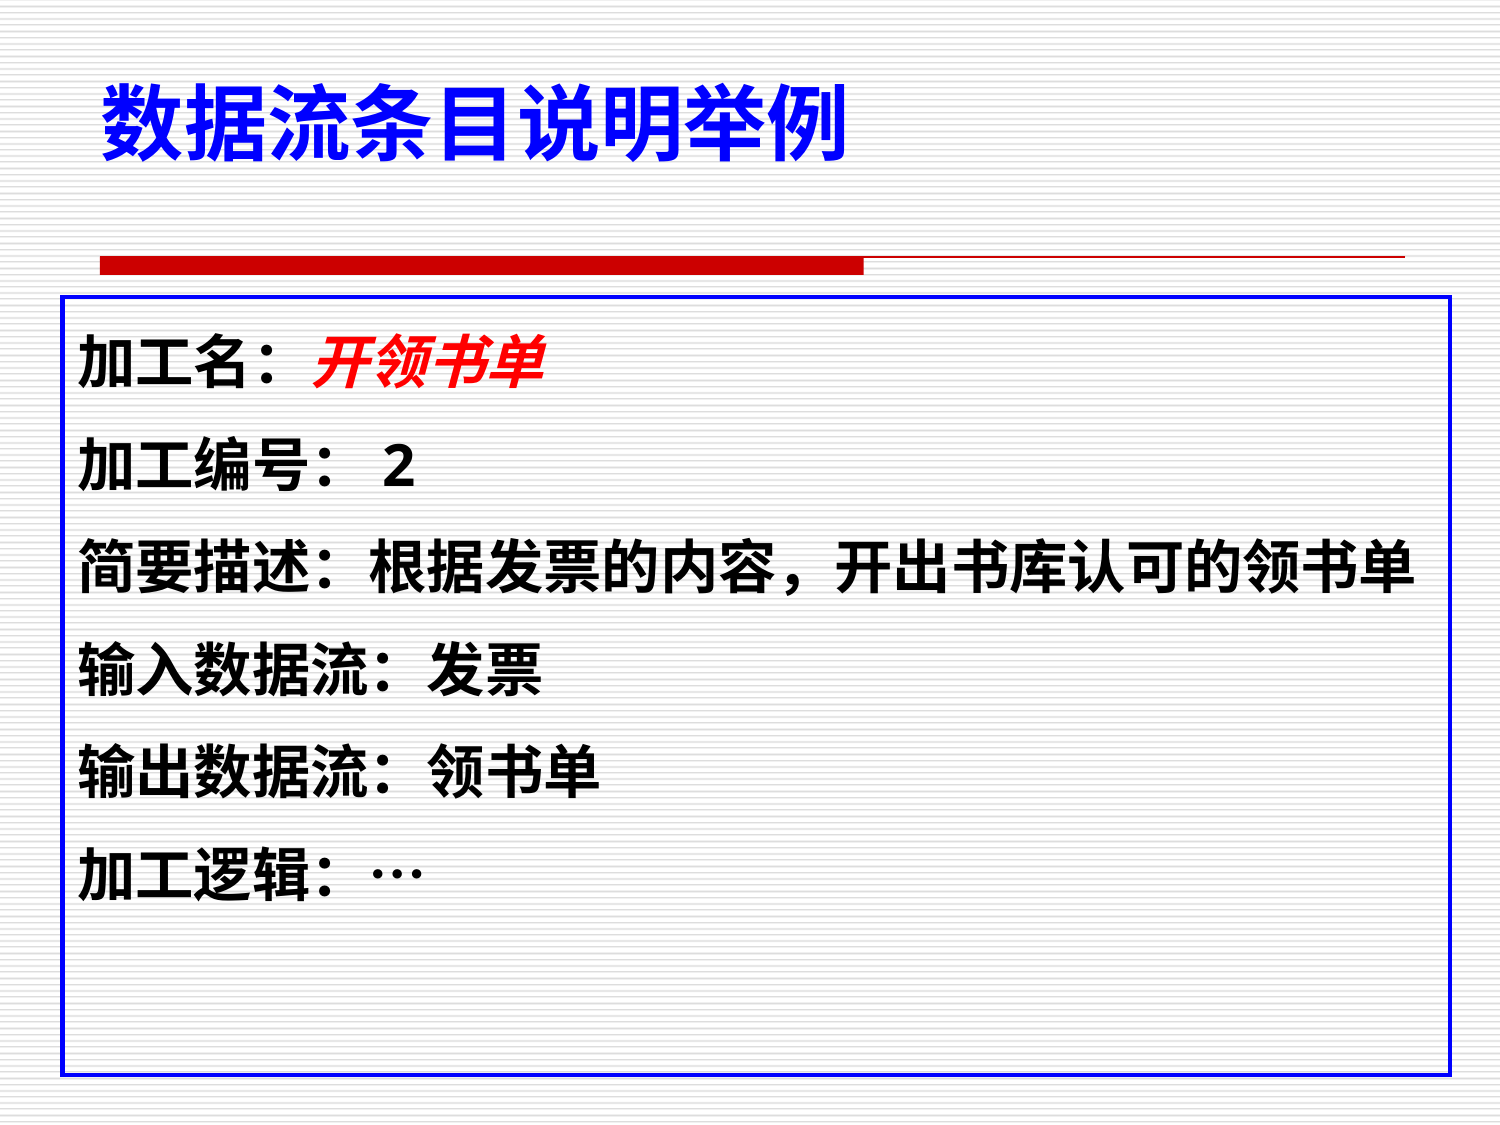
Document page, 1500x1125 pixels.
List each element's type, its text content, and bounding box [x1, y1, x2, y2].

text_box 数据流条目说明举例 [85, 38, 1449, 204]
picture [0, 0, 1500, 1125]
text_box 加工名：开领书单 加工编号：2 简要描述：根据发票的内容，开出书库认可的领书单 输入数据流：发票 输出数据流：领书单 加工逻辑：… [62, 296, 1450, 1075]
